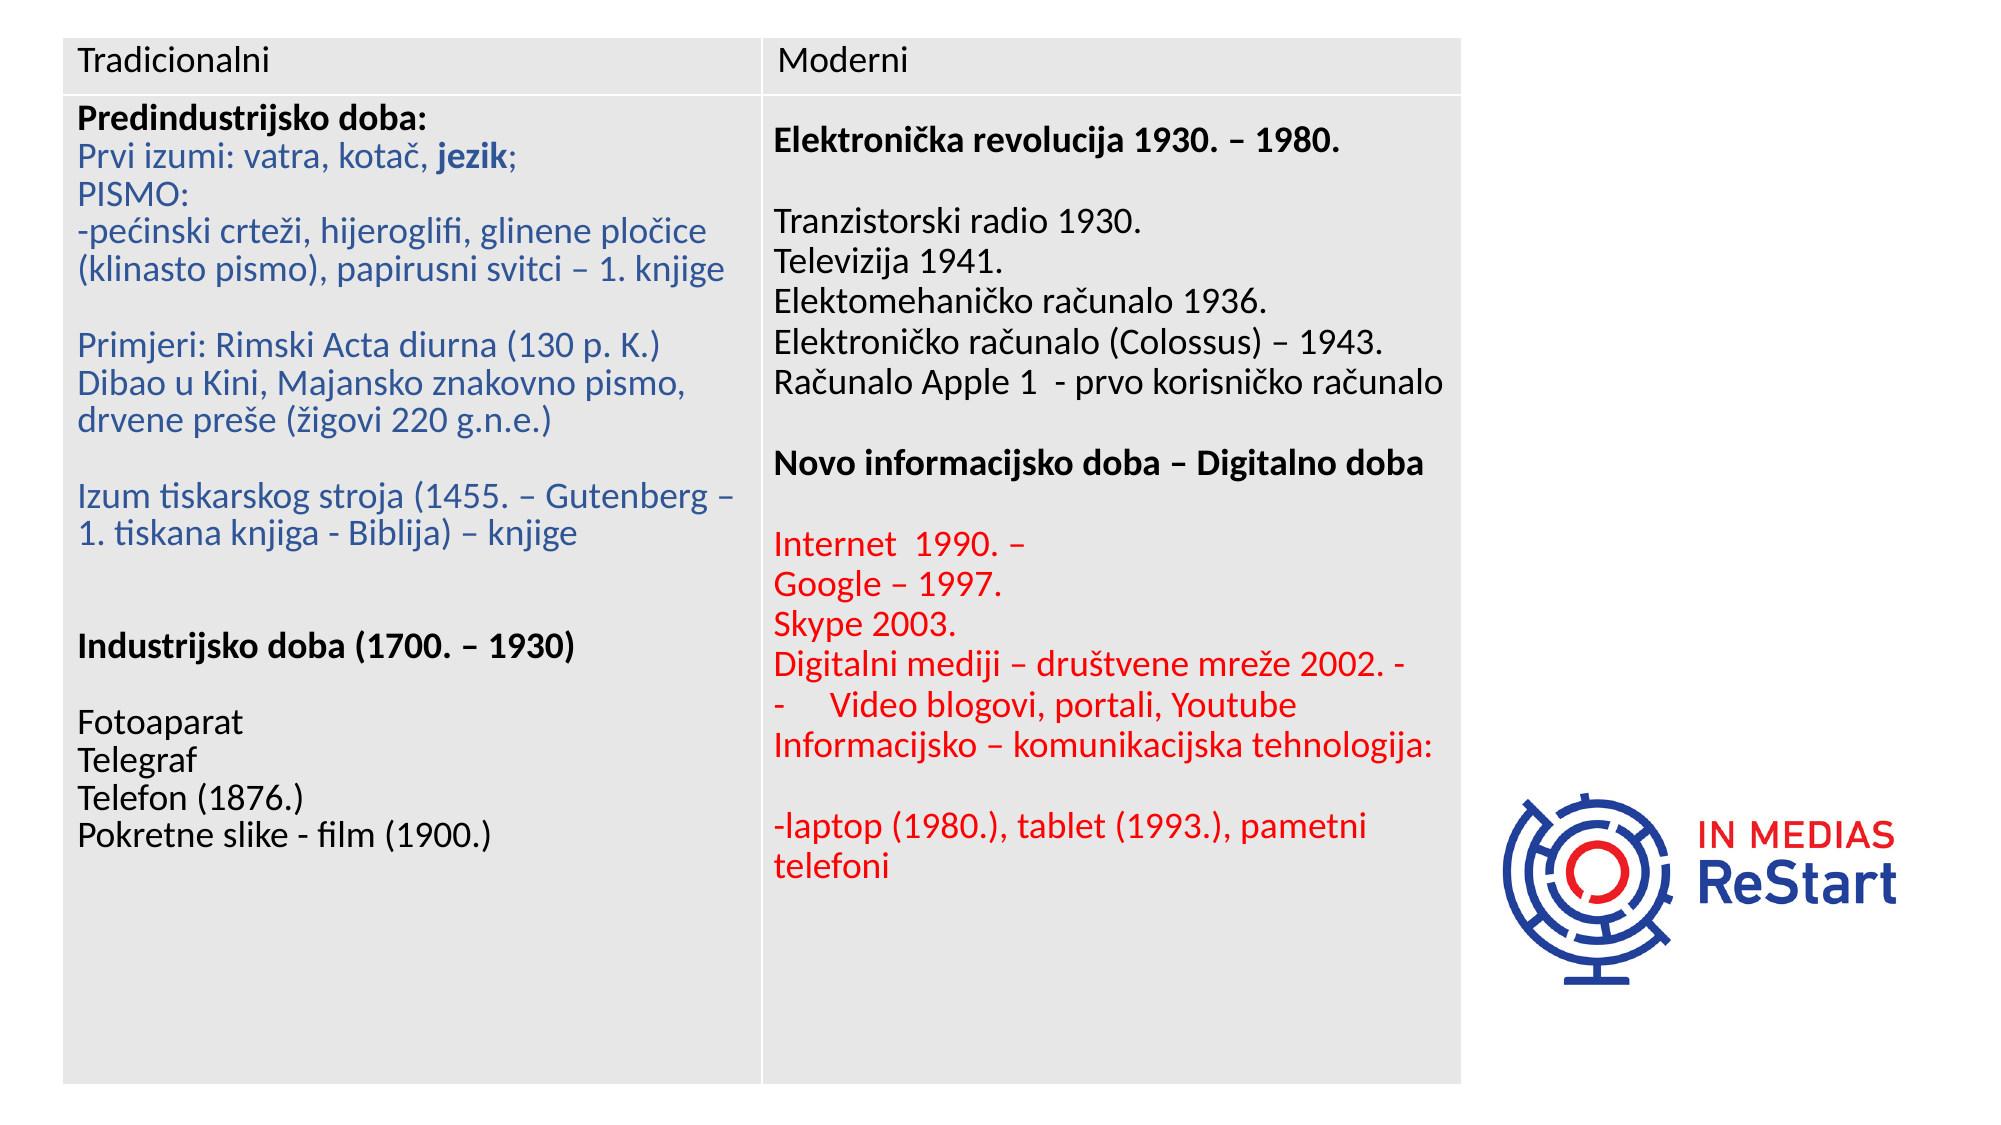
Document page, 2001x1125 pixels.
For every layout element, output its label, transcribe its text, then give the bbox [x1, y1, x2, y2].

table_header Moderni [763, 38, 1461, 94]
table_cell Predindustrijsko doba: Prvi izumi: vatra, kotač, jezik; PISMO: -pećinski crteži, hijeroglifi, glinene pločice (klinasto pismo), papirusni svitci – 1. knjige Primjeri: Rimski Acta diurna (130 p. K.) Dibao u Kini, Majansko znakovno pismo, drvene preše (žigovi 220 g.n.e.) Izum tiskarskog stroja (1455. – Gutenberg – 1. tiskana knjiga - Biblija) – knjige Industrijsko doba (1700. – 1930) Fotoaparat Telegraf Telefon (1876.) Pokretne slike - film (1900.) [63, 96, 761, 1084]
picture [1462, 764, 1941, 1005]
table_cell Elektronička revolucija 1930. – 1980. Tranzistorski radio 1930. Televizija 1941. Elektomehaničko računalo 1936. Elektroničko računalo (Colossus) – 1943. Računalo Apple 1 - prvo korisničko računalo Novo informacijsko doba – Digitalno doba Internet 1990. – Google – 1997. Skype 2003. Digitalni mediji – društvene mreže 2002. - Video blogovi, portali, Youtube Informacijsko – komunikacijska tehnologija: -laptop (1980.), tablet (1993.), pametni telefoni [763, 96, 1461, 1084]
table_header Tradicionalni [63, 38, 761, 94]
